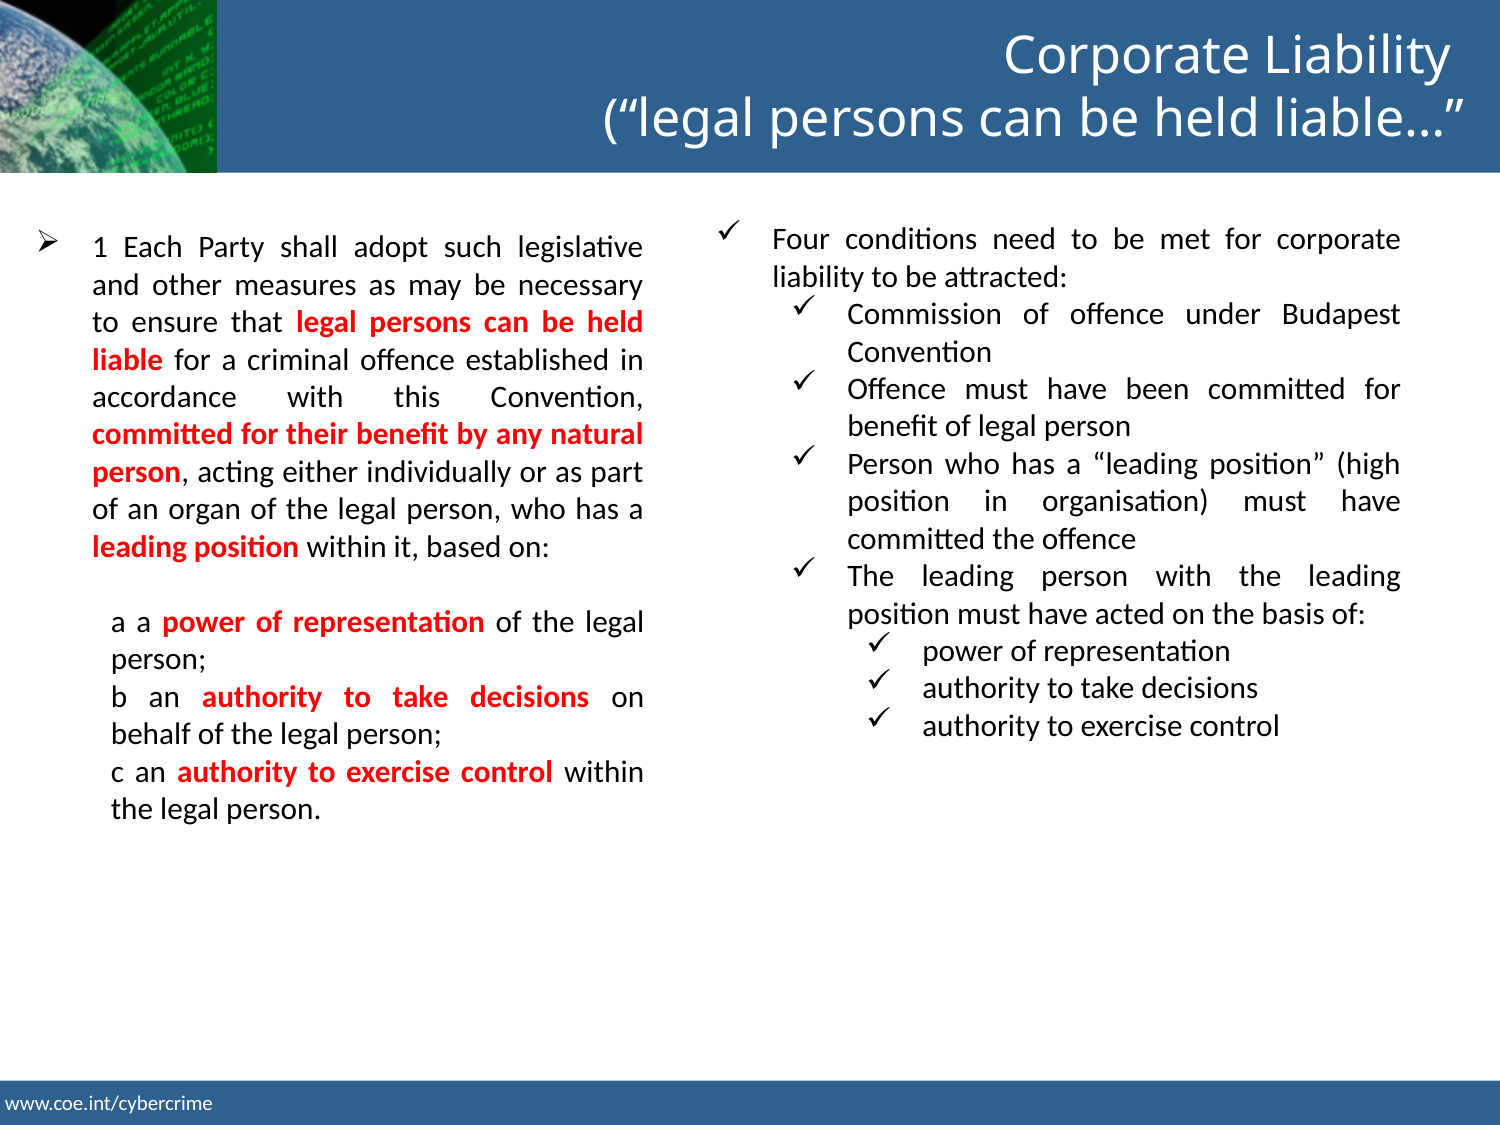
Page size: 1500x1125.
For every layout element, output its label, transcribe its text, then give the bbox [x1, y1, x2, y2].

text_box Corporate Liability (“legal persons can be held liable…” [227, 14, 1480, 154]
text_box 1 Each Party shall adopt such legislative and other measures as may be necessary to ensure that legal persons can be held liable for a criminal offence established in accordance with this Convention, committed for their benefit by any natural person, acting either individually or as part of an organ of the legal person, who has a leading position within it, based on: a a power of representation of the legal person; b an authority to take decisions on behalf of the legal person; c an authority to exercise control within the legal person. [21, 219, 660, 834]
text_box Four conditions need to be met for corporate liability to be attracted: Commission of offence under Budapest Convention Offence must have been committed for benefit of legal person Person who has a “leading position” (high position in organisation) must have committed the offence The leading person with the leading position must have acted on the basis of: power of representation authority to take decisions authority to exercise control [701, 211, 1417, 751]
picture [0, 0, 217, 173]
